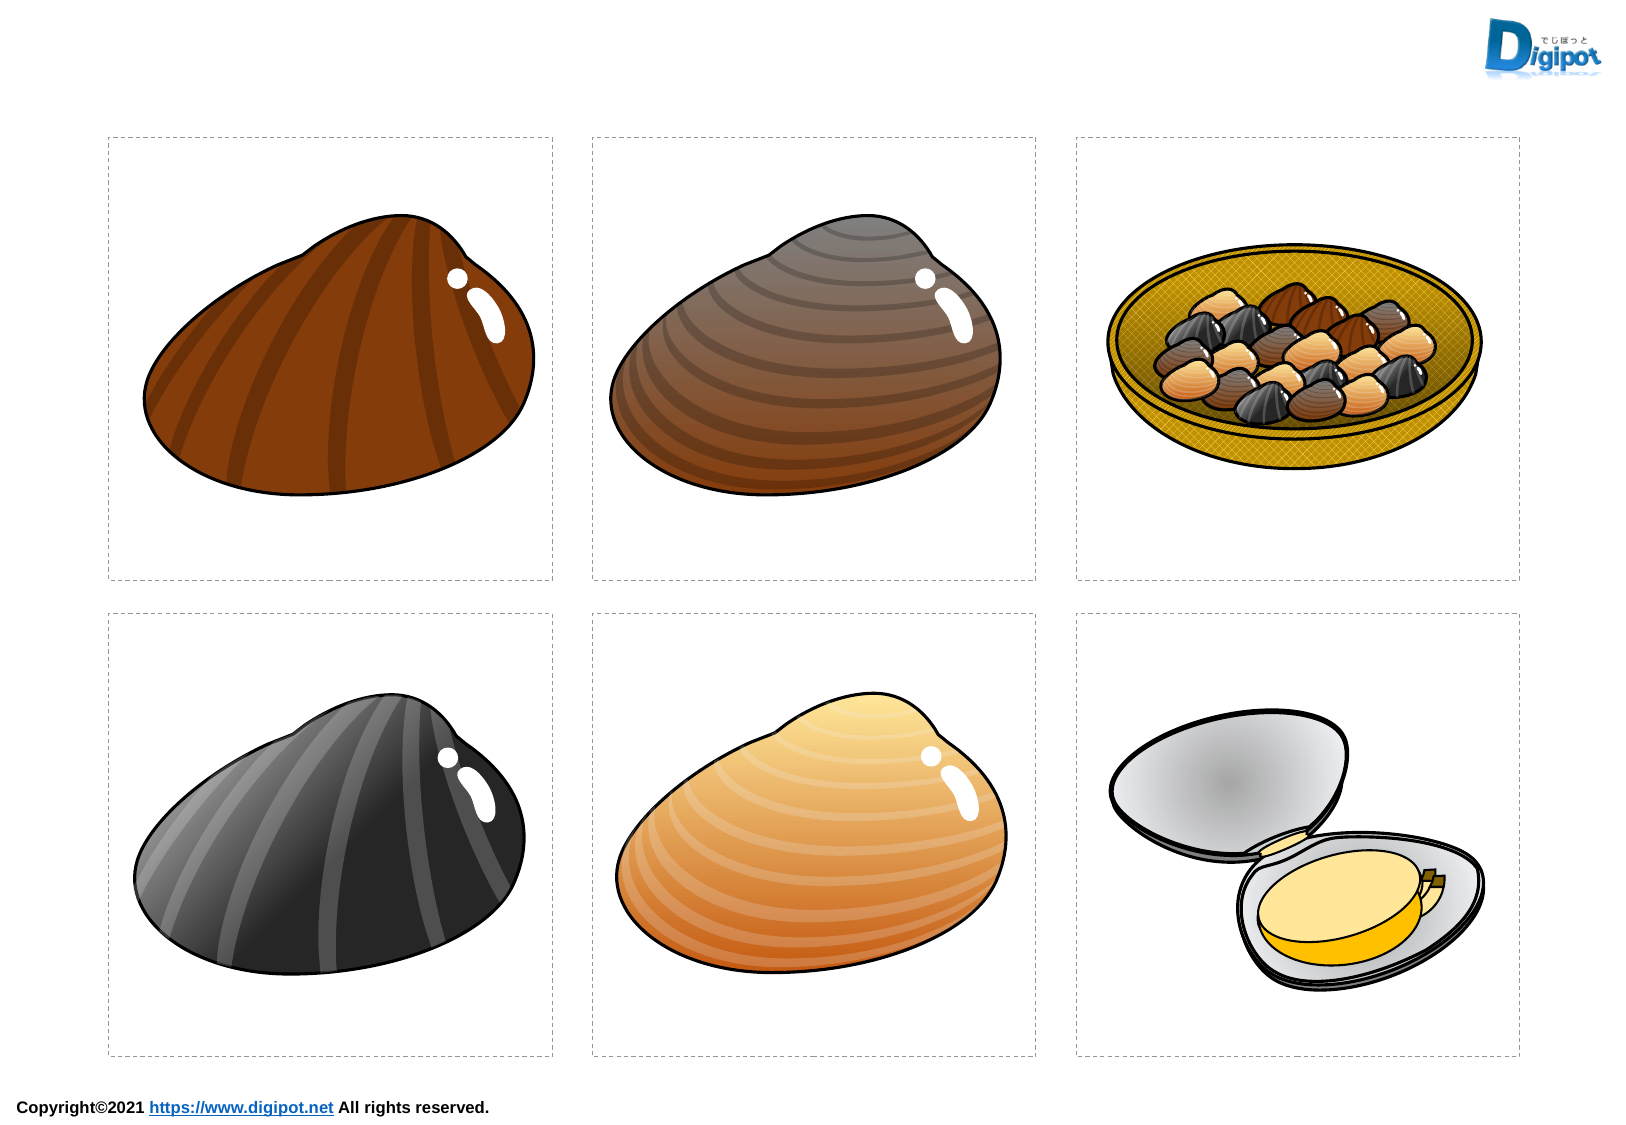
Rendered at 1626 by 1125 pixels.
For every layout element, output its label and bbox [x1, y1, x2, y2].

text_box [143, 215, 534, 495]
text_box [610, 215, 1001, 495]
text_box [133, 694, 525, 975]
text_box [1107, 244, 1482, 469]
picture [1485, 18, 1602, 82]
text_box [616, 693, 1007, 973]
text_box [1110, 709, 1484, 991]
